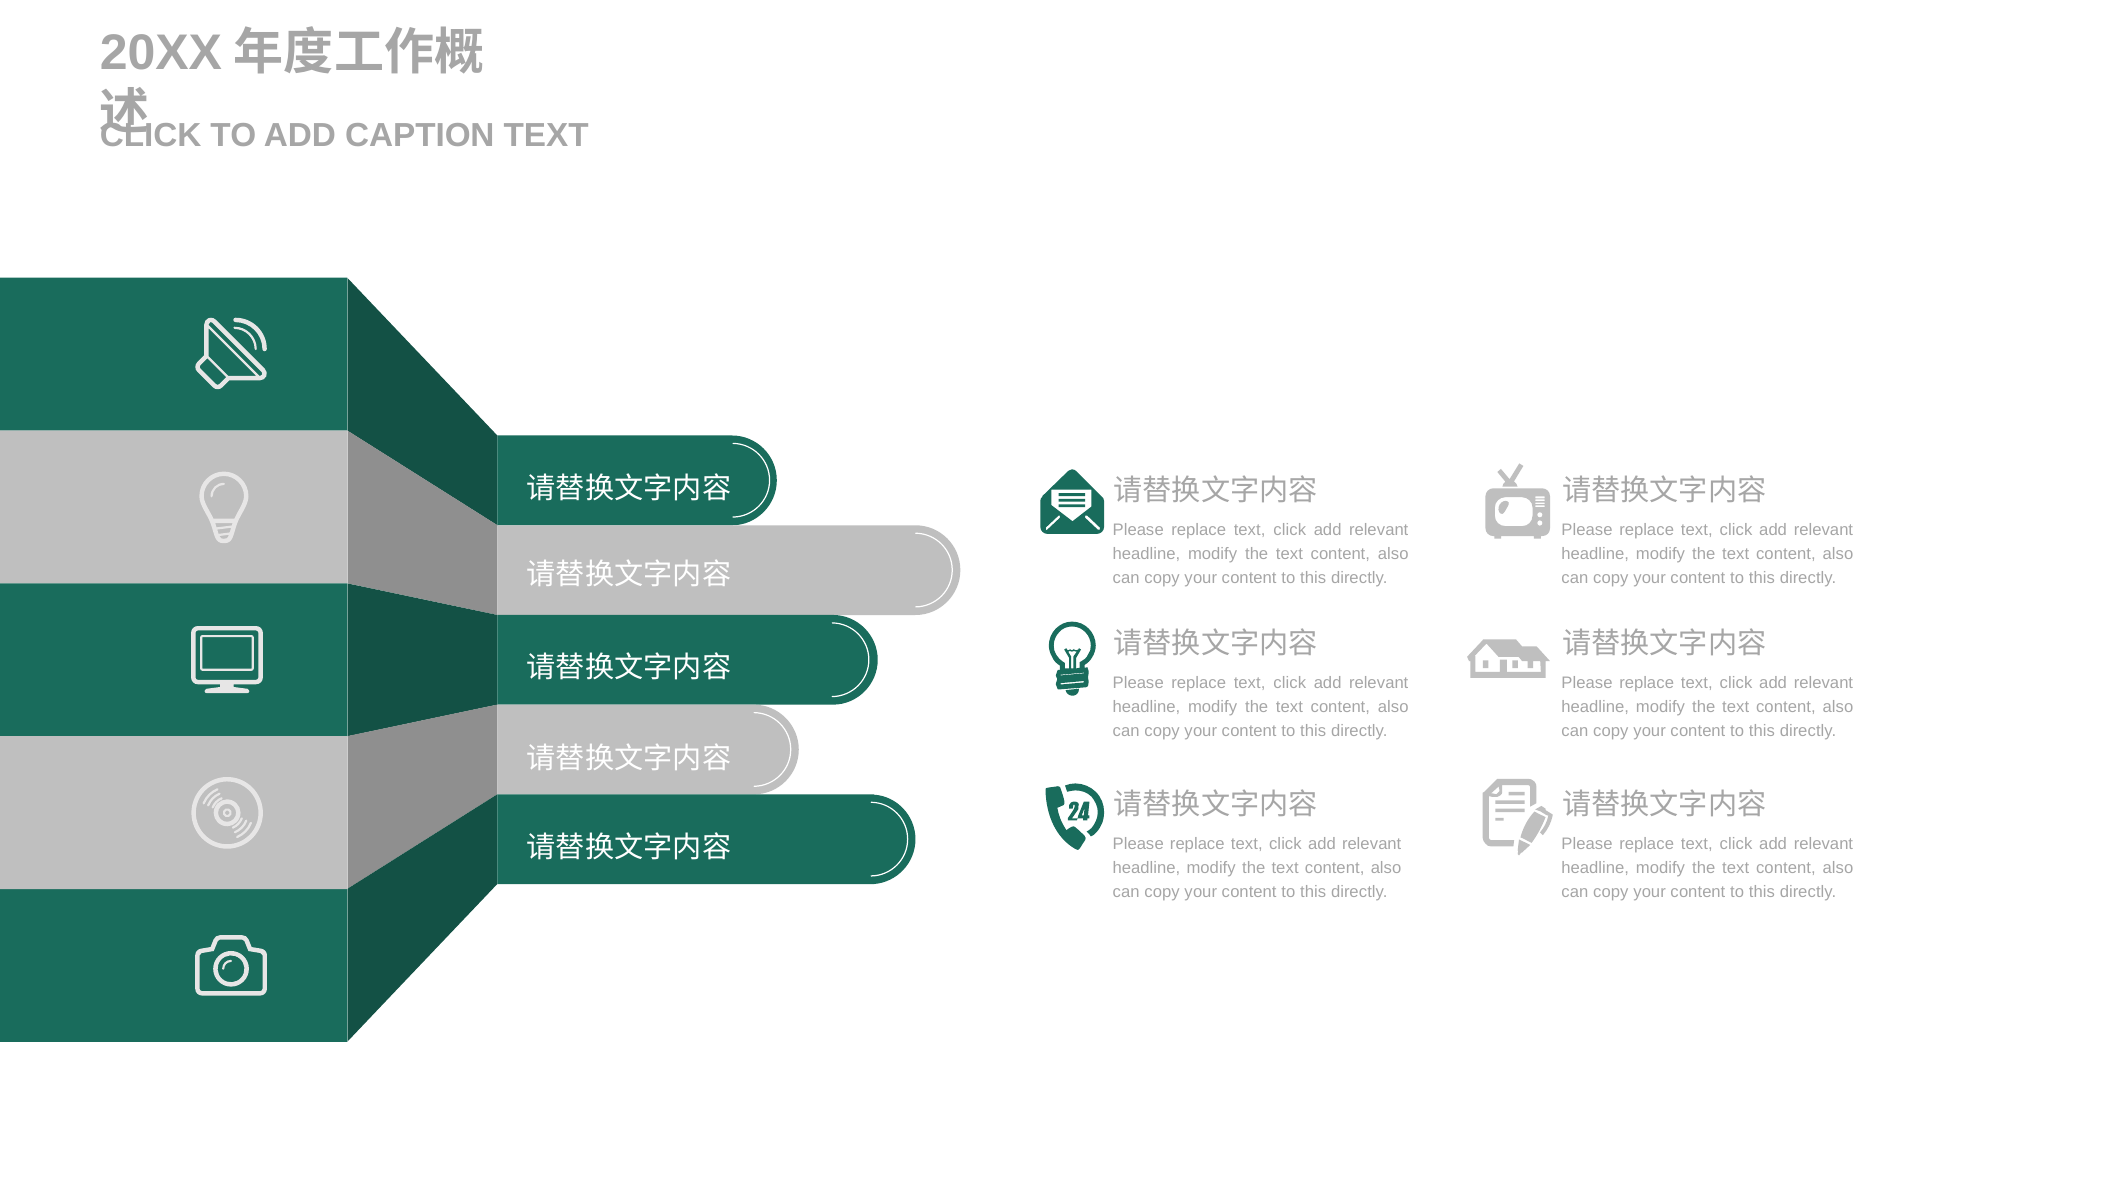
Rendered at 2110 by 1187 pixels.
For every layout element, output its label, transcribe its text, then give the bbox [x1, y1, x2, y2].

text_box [1112, 464, 1410, 586]
text_box CLICK TO ADD CAPTION TEXT [99, 113, 629, 154]
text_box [1112, 617, 1410, 739]
text_box [1485, 488, 1551, 539]
text_box [1065, 783, 1105, 837]
text_box [1045, 786, 1086, 850]
text_box [1467, 639, 1550, 678]
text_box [1112, 778, 1402, 900]
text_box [1561, 464, 1854, 586]
text_box [1048, 621, 1096, 696]
text_box [1040, 469, 1105, 534]
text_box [1561, 778, 1854, 900]
text_box 20XX年度工作概述 [99, 19, 534, 113]
text_box [1517, 805, 1553, 856]
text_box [0, 277, 961, 1042]
text_box [1497, 463, 1524, 487]
text_box [1482, 778, 1537, 847]
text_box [1561, 617, 1854, 739]
